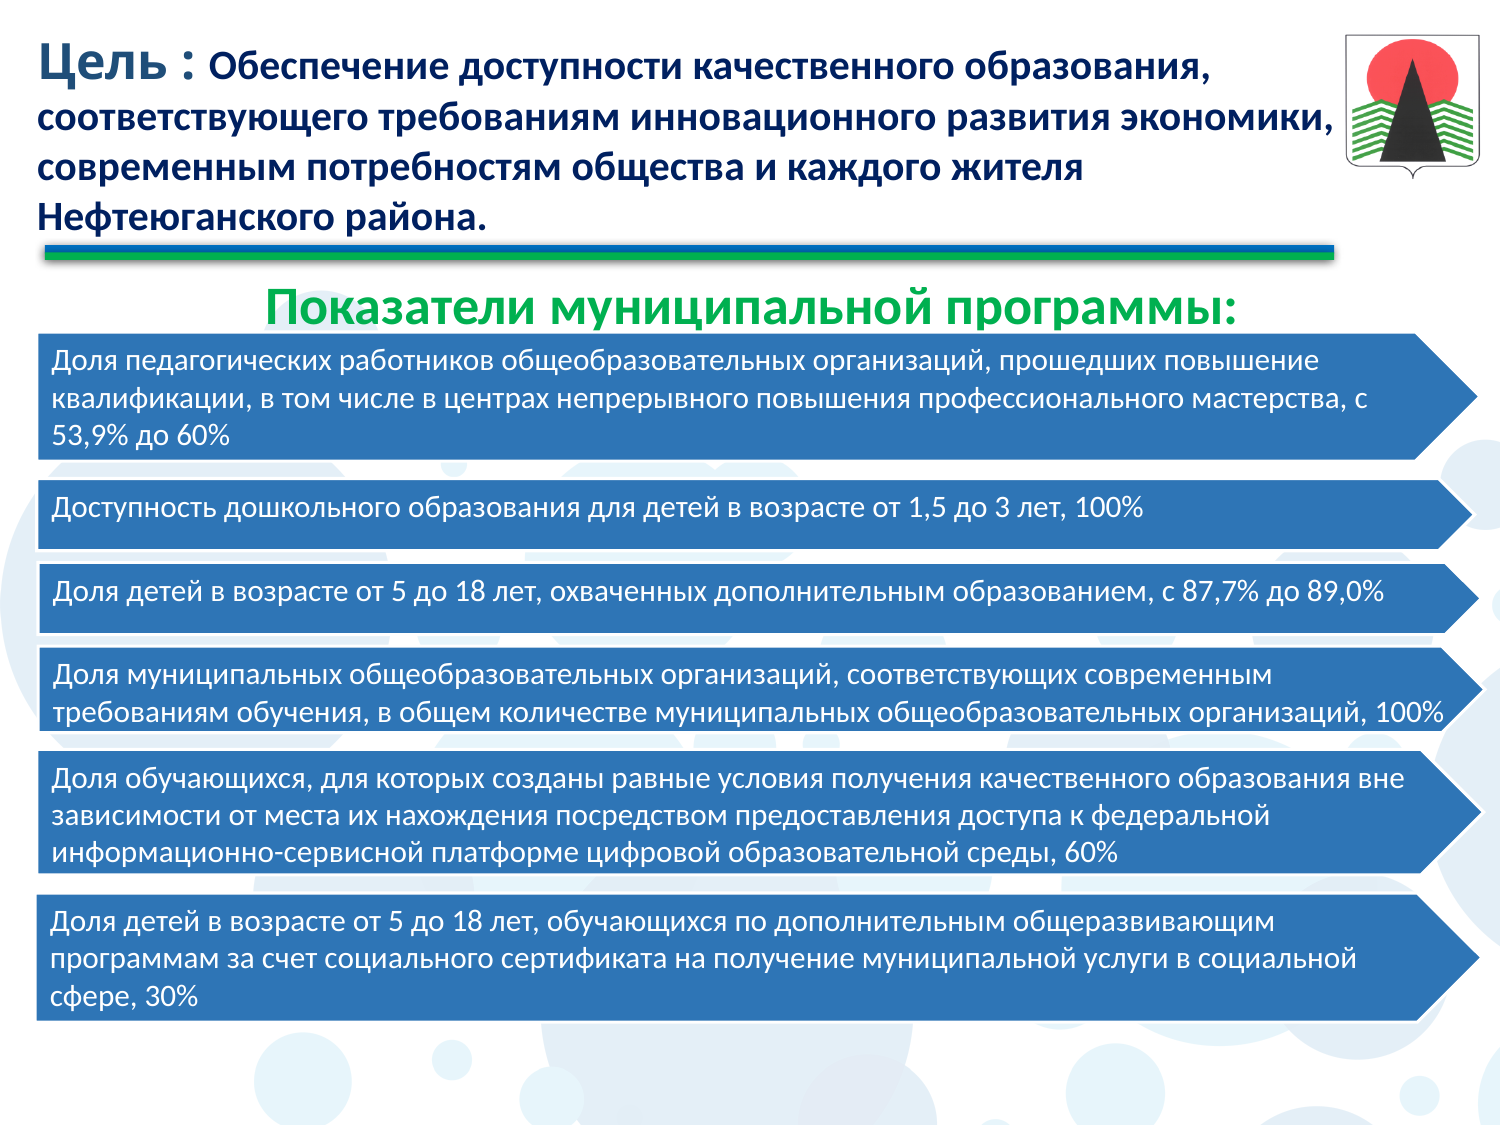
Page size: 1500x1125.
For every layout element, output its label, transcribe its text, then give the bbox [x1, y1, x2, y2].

text_box Доля муниципальных общеобразовательных организаций, соответствующих современным требованиям обучения, в общем количестве муниципальных общеобразовательных организаций, 100% [36, 644, 1488, 735]
text_box Доля обучающихся, для которых созданы равные условия получения качественного образования вне зависимости от места их нахождения посредством предоставления доступа к федеральной информационно-сервисной платформе цифровой образовательной среды, 60% [35, 747, 1487, 877]
text_box Доля педагогических работников общеобразовательных организаций, прошедших повышение квалификации, в том числе в центрах непрерывного повышения профессионального мастерства, с 53,9% до 60% [35, 330, 1483, 463]
text_box Показатели муниципальной программы: [44, 262, 1460, 343]
text_box Доля детей в возрасте от 5 до 18 лет, обучающихся по дополнительным общеразвивающим программам за счет социального сертификата на получение муниципальной услуги в социальной сфере, 30% [33, 891, 1485, 1024]
text_box Доступность дошкольного образования для детей в возрасте от 1,5 до 3 лет, 100% [35, 476, 1477, 553]
text_box Доля детей в возрасте от 5 до 18 лет, охваченных дополнительным образованием, с 87,7% до 89,0% [36, 560, 1484, 637]
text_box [514, 603, 949, 664]
picture [1344, 33, 1481, 180]
text_box Цель : Обеспечение доступности качественного образования, соответствующего требованиям инновационного развития экономики, современным потребностям общества и каждого жителя Нефтеюганского района. [22, 21, 1406, 307]
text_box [44, 245, 1335, 260]
